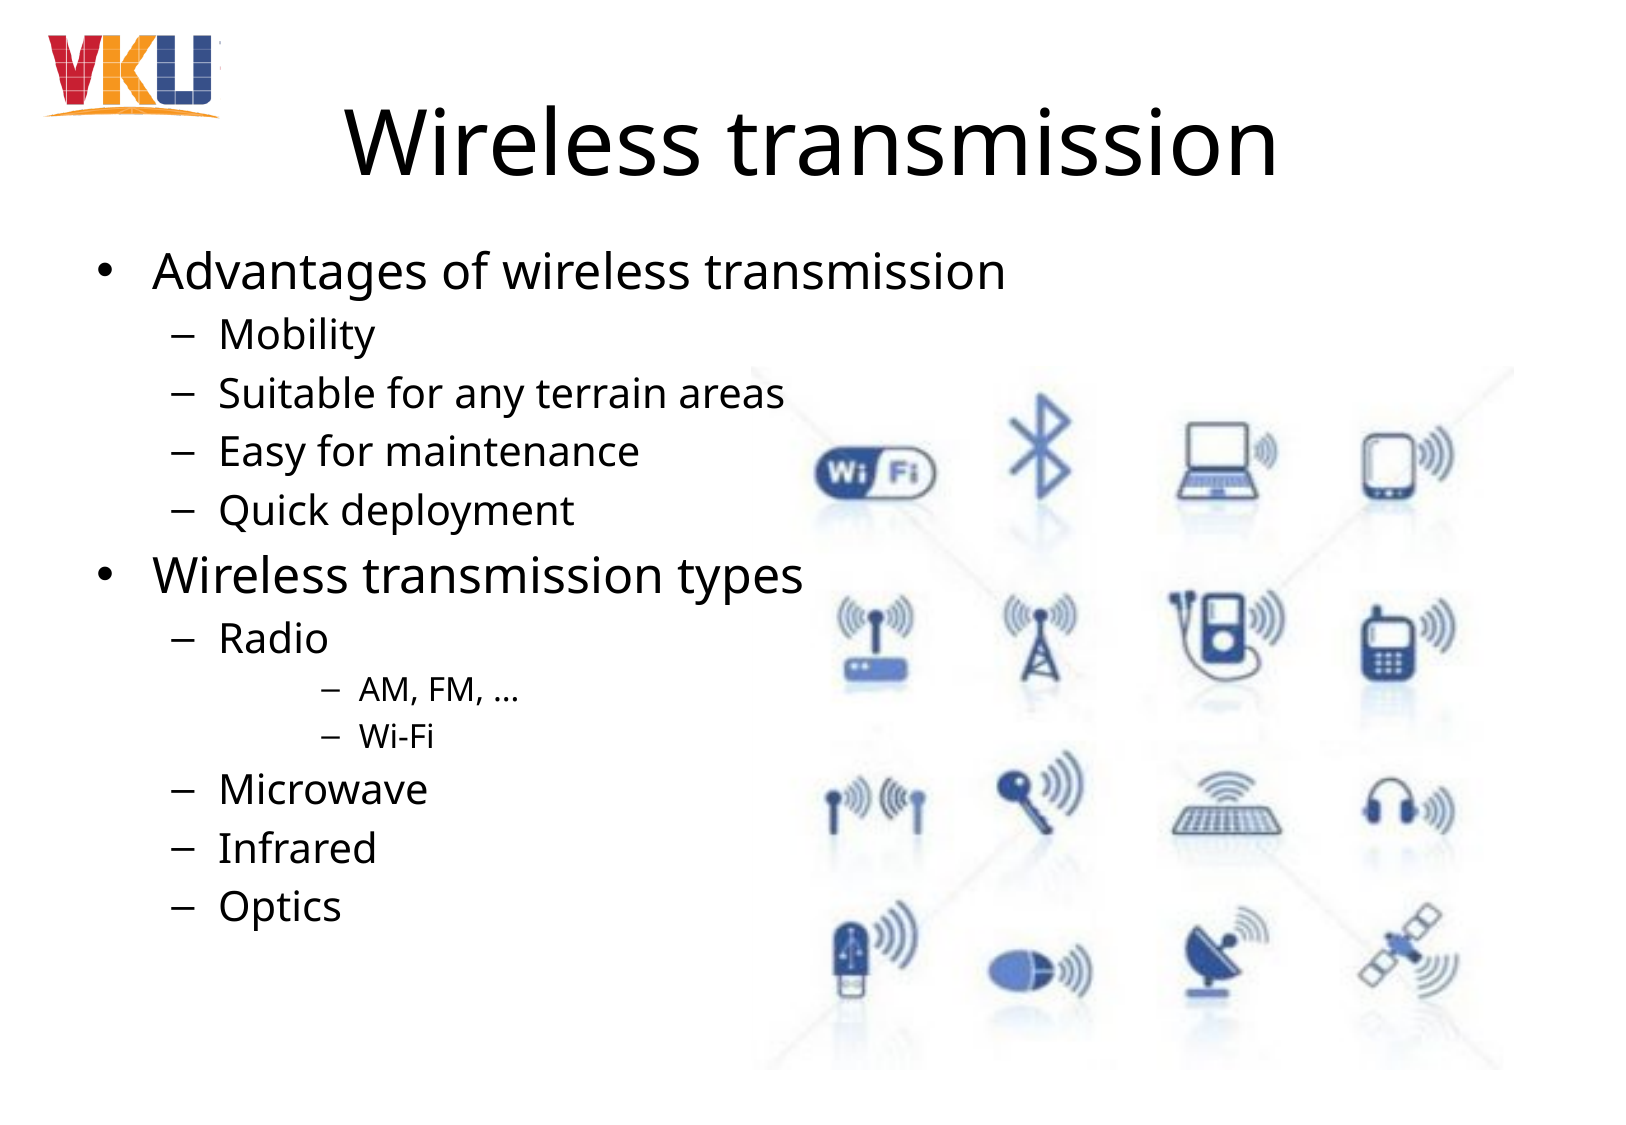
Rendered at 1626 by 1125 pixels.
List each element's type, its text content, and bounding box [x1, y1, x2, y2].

picture [32, 21, 228, 129]
title Wireless transmission [81, 45, 1544, 232]
picture [751, 366, 1514, 1071]
list Advantages of wireless transmission Mobility Suitable for any terrain areas Easy for maintenance Quick deployment Wireless transmission types Radio AM, FM, … Wi-Fi Microwave Infrared Optics [81, 232, 1544, 1038]
